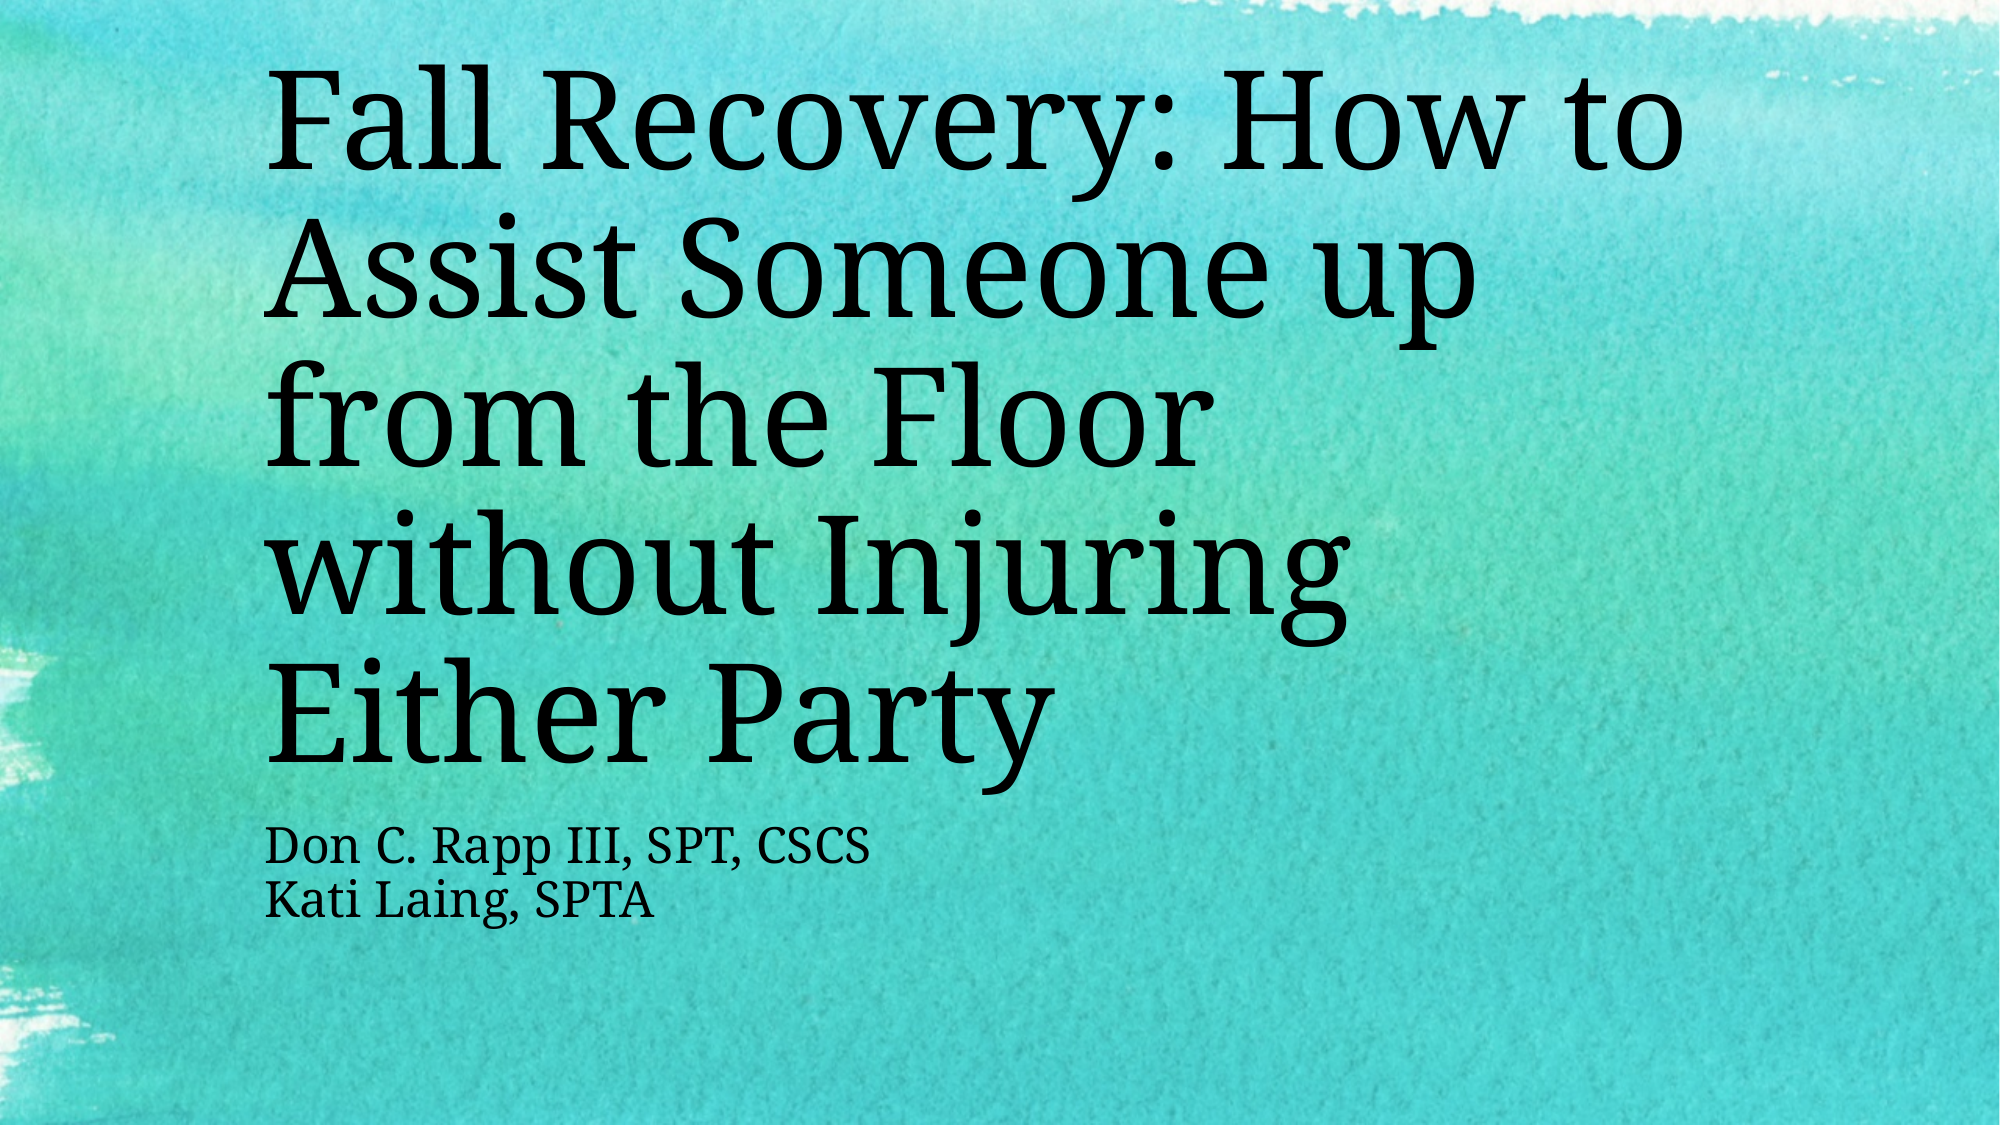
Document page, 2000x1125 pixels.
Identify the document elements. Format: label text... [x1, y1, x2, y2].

title Fall Recovery: How to Assist Someone up from the Floor without Injuring Either Party [249, 224, 1750, 800]
subtitle Don C. Rapp III, SPT, CSCS Kati Laing, SPTA [249, 812, 1600, 988]
picture [0, 0, 2000, 1125]
